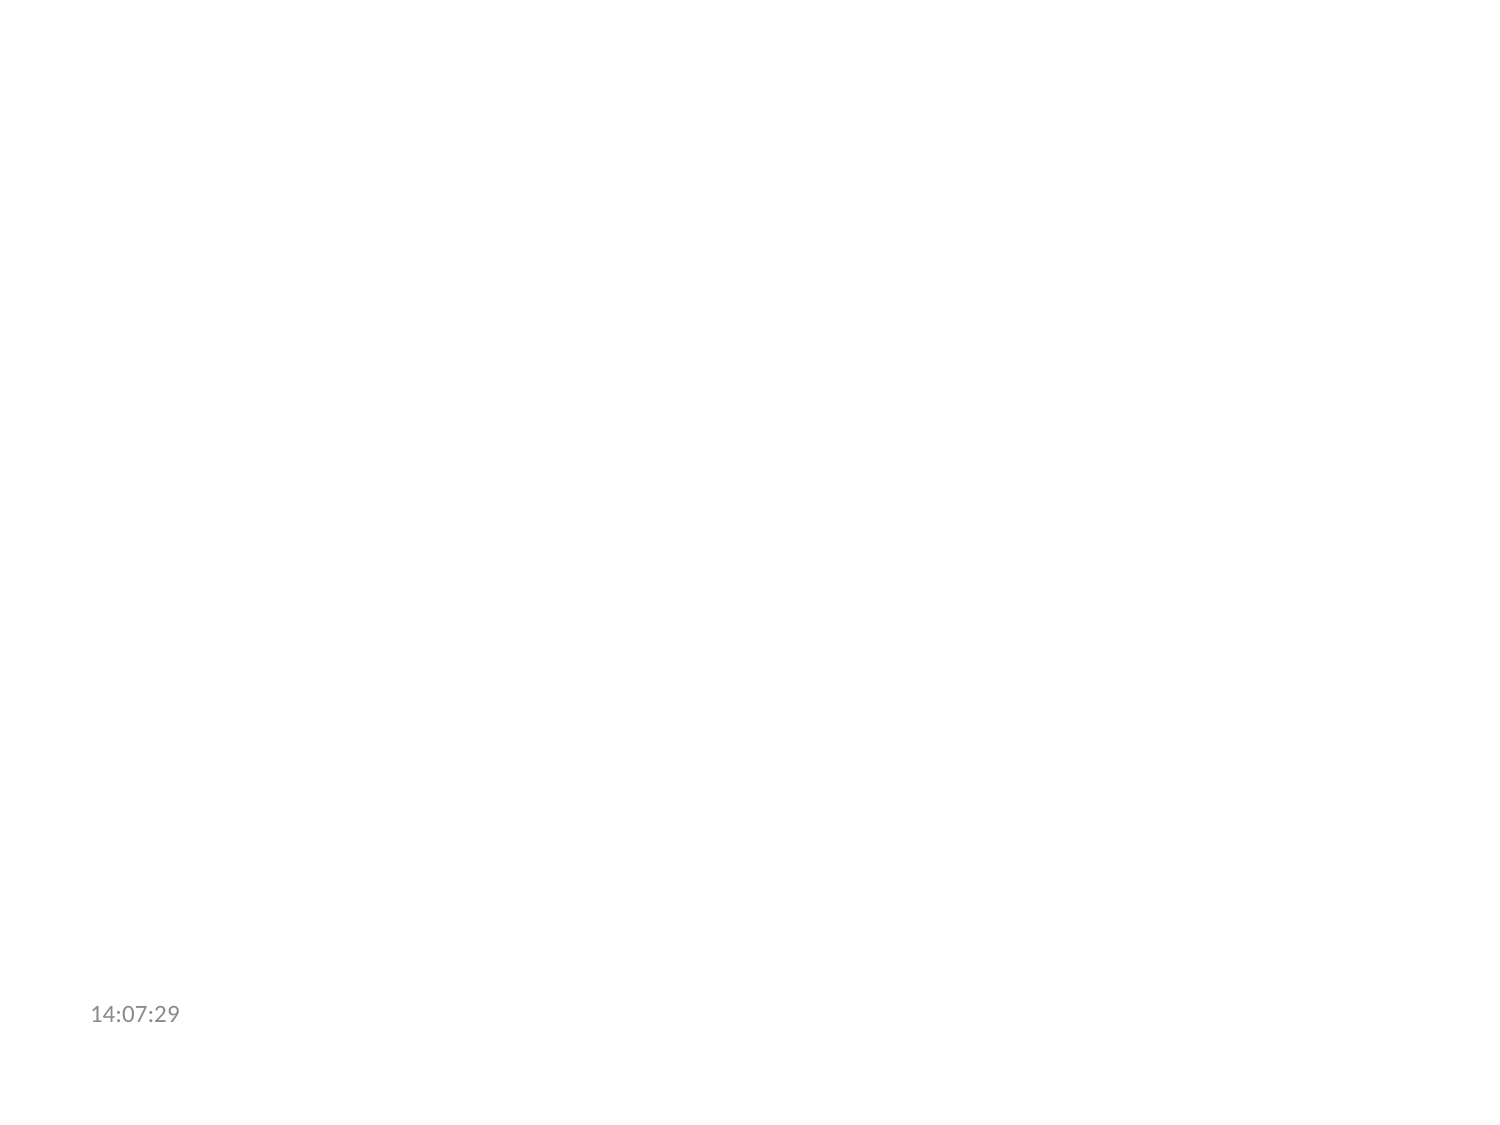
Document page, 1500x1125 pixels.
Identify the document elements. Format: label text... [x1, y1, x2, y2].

text_box 15:35:09 [75, 982, 425, 1043]
